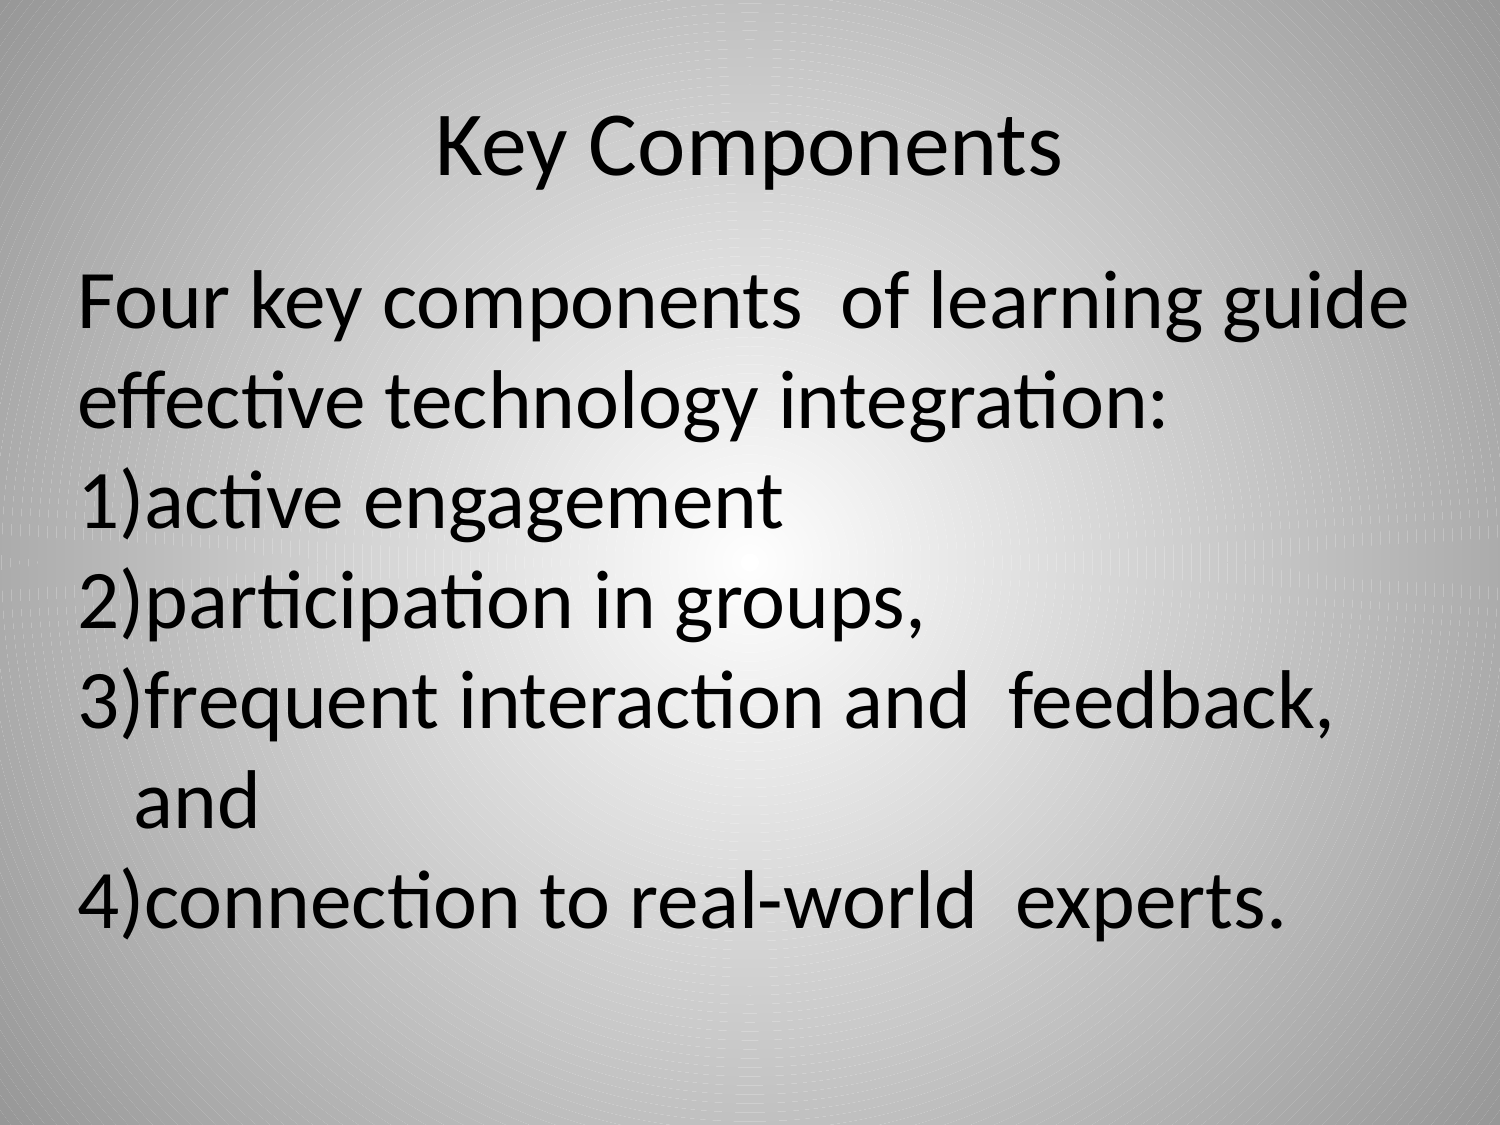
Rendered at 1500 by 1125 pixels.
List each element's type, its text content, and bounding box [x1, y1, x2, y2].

text_box Four key components of learning guide effective technology integration: active engagement participation in groups, frequent interaction and feedback, and connection to real-world experts. [62, 237, 1463, 953]
title Key Components [75, 45, 1425, 233]
